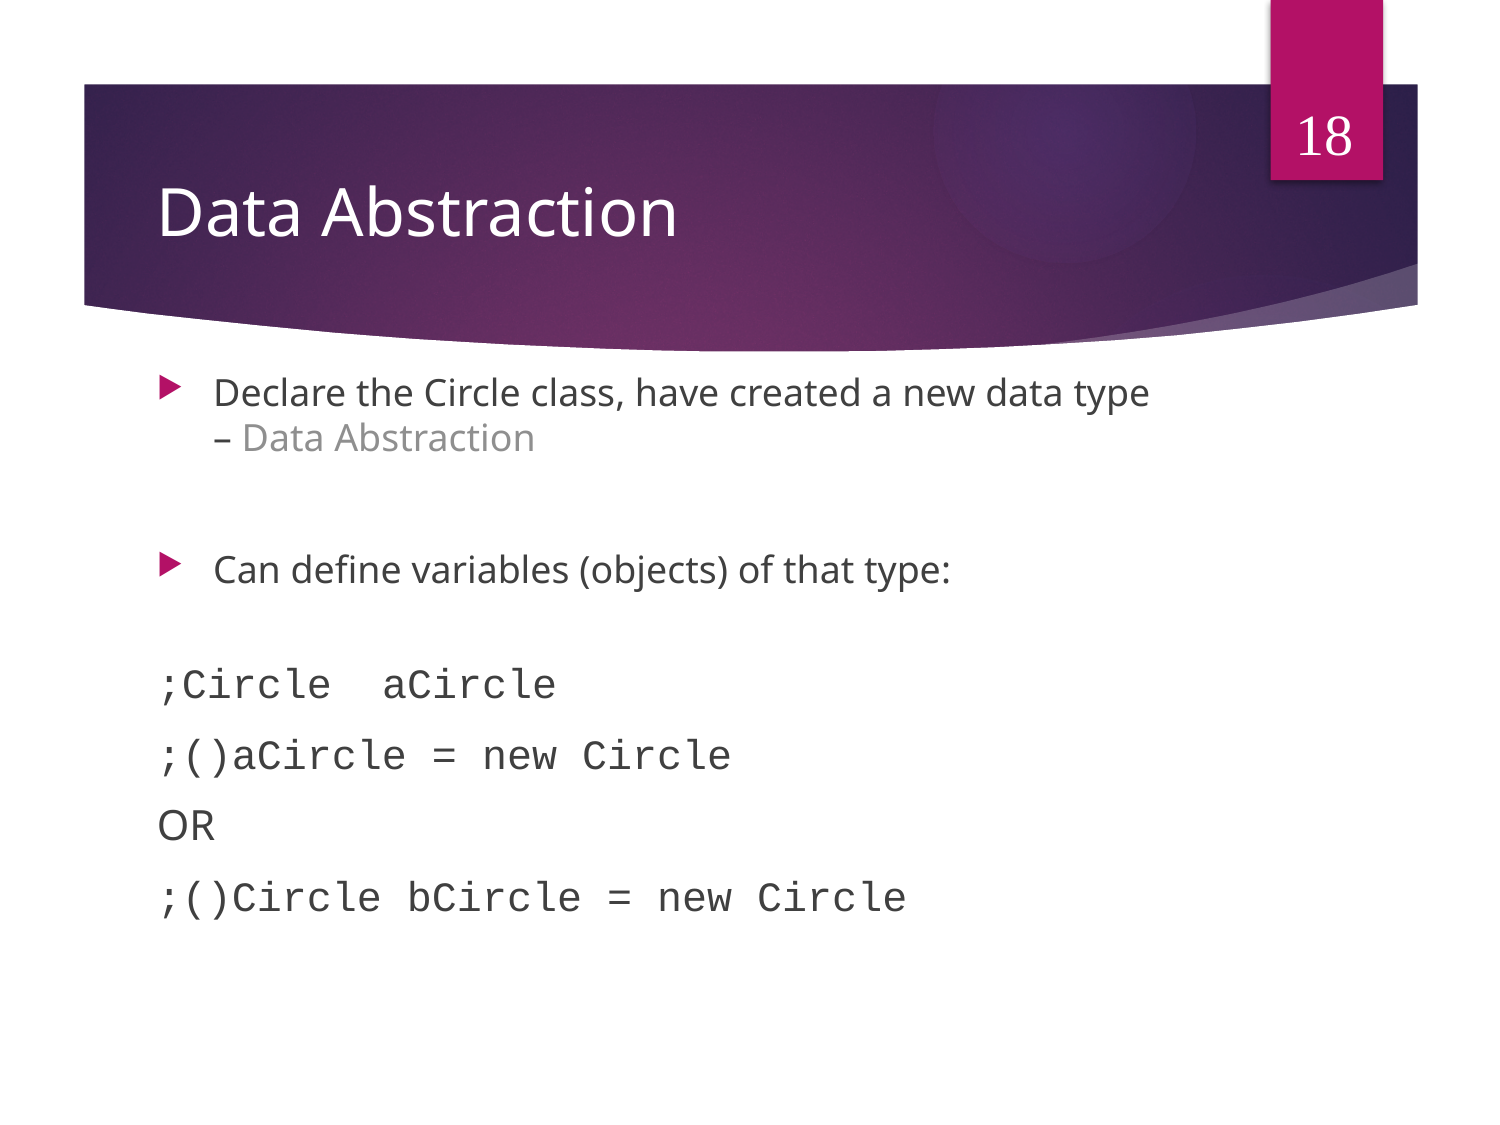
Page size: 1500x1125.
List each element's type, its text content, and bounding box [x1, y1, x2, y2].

list Declare the Circle class, have created a new data type – Data Abstraction Can define variables (objects) of that type: Circle aCircle; aCircle = new Circle(); OR Circle bCircle = new Circle(); [141, 361, 1183, 941]
slide_number 18 [1259, 48, 1390, 175]
title Data Abstraction [141, 152, 1183, 269]
